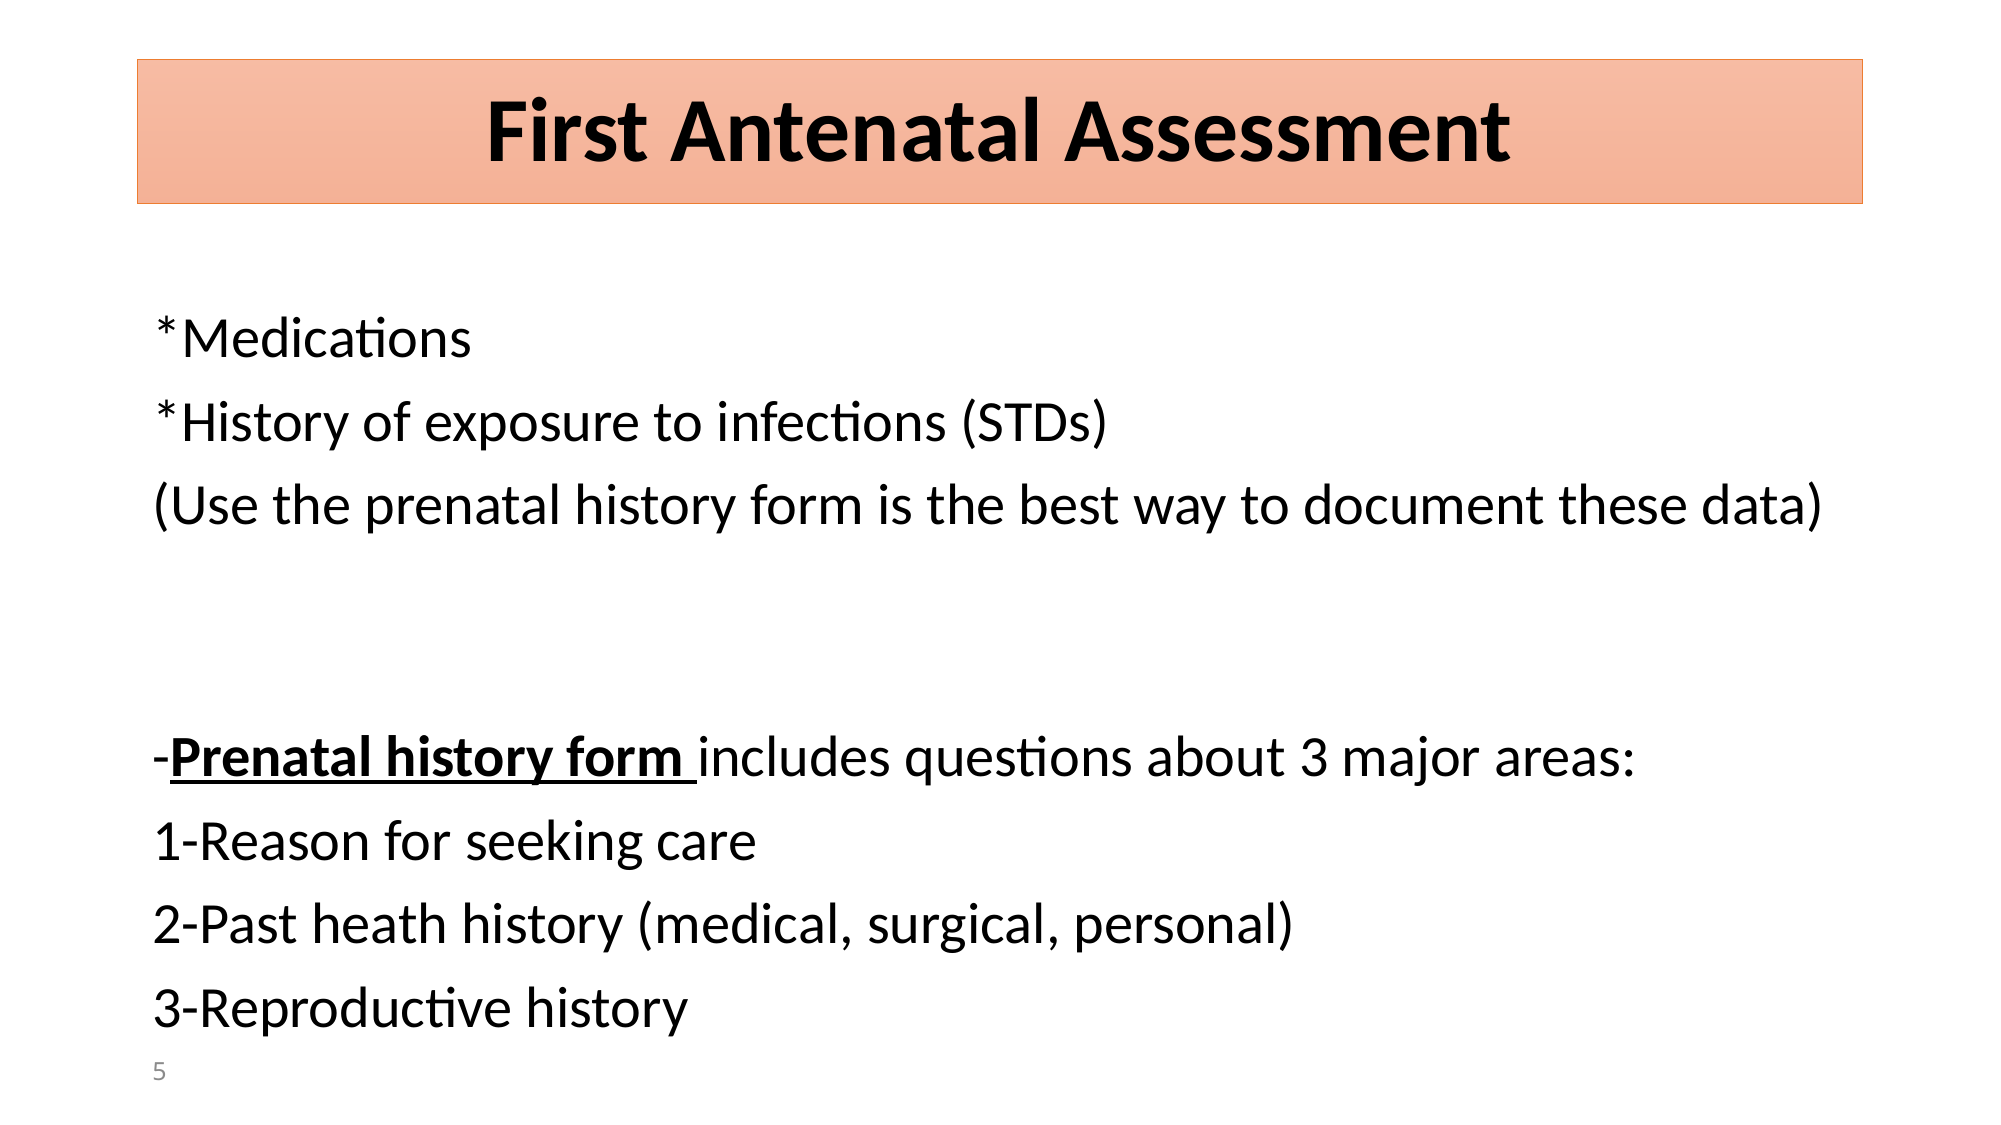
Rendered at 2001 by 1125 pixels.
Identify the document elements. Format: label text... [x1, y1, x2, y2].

list *Medications *History of exposure to infections (STDs) (Use the prenatal history form is the best way to document these data) -Prenatal history form includes questions about 3 major areas: 1-Reason for seeking care 2-Past heath history (medical, surgical, personal) 3-Reproductive history [137, 299, 1863, 1091]
slide_number 5 [137, 1042, 588, 1103]
title First Antenatal Assessment [137, 59, 1863, 204]
